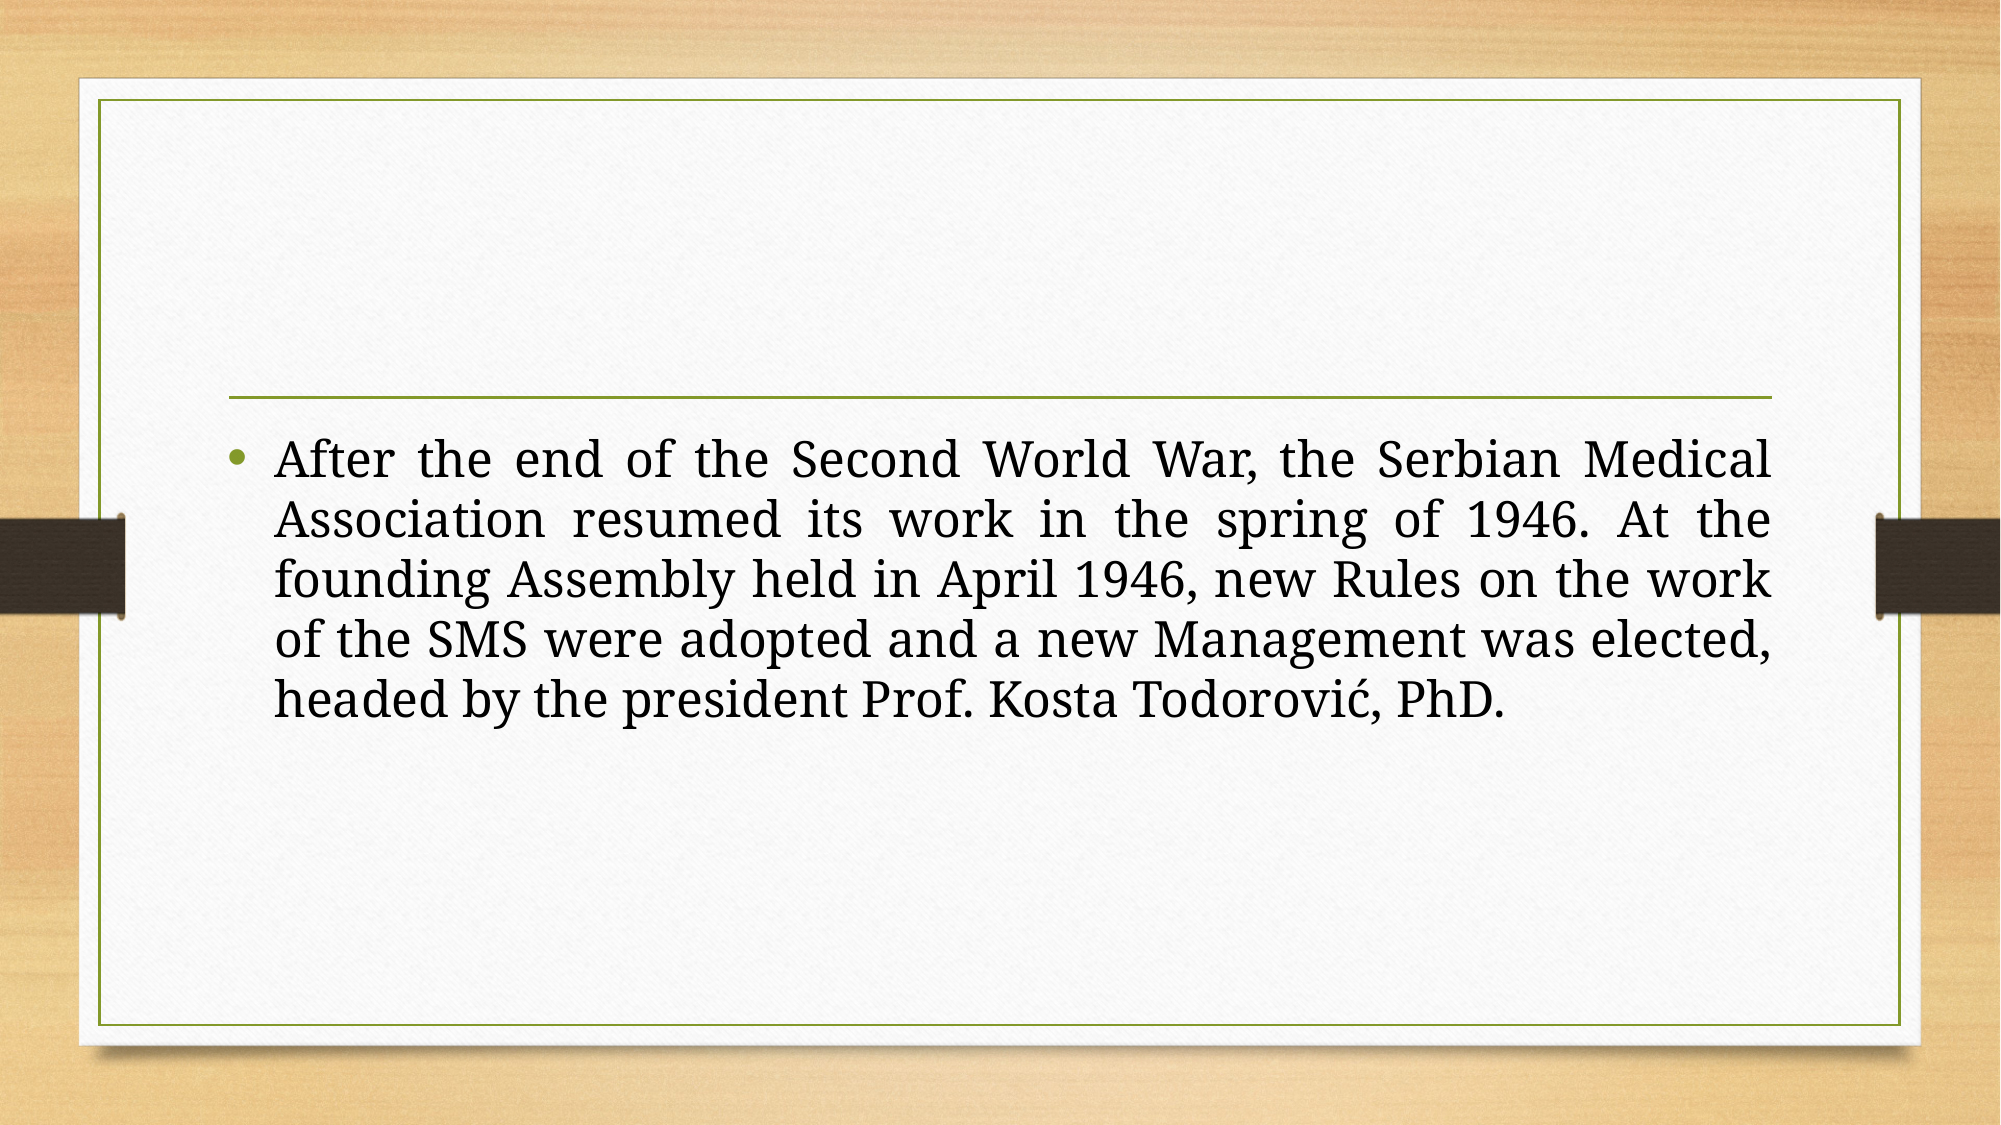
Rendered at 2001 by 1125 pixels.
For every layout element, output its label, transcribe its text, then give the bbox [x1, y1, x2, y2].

list After the end of the Second World War, the Serbian Medical Association resumed its work in the spring of 1946. At the founding Assembly held in April 1946, new Rules on the work of the SMS were adopted and a new Management was elected, headed by the president Prof. Kosta Todorović, PhD. [212, 419, 1788, 964]
picture [0, 0, 2001, 1125]
